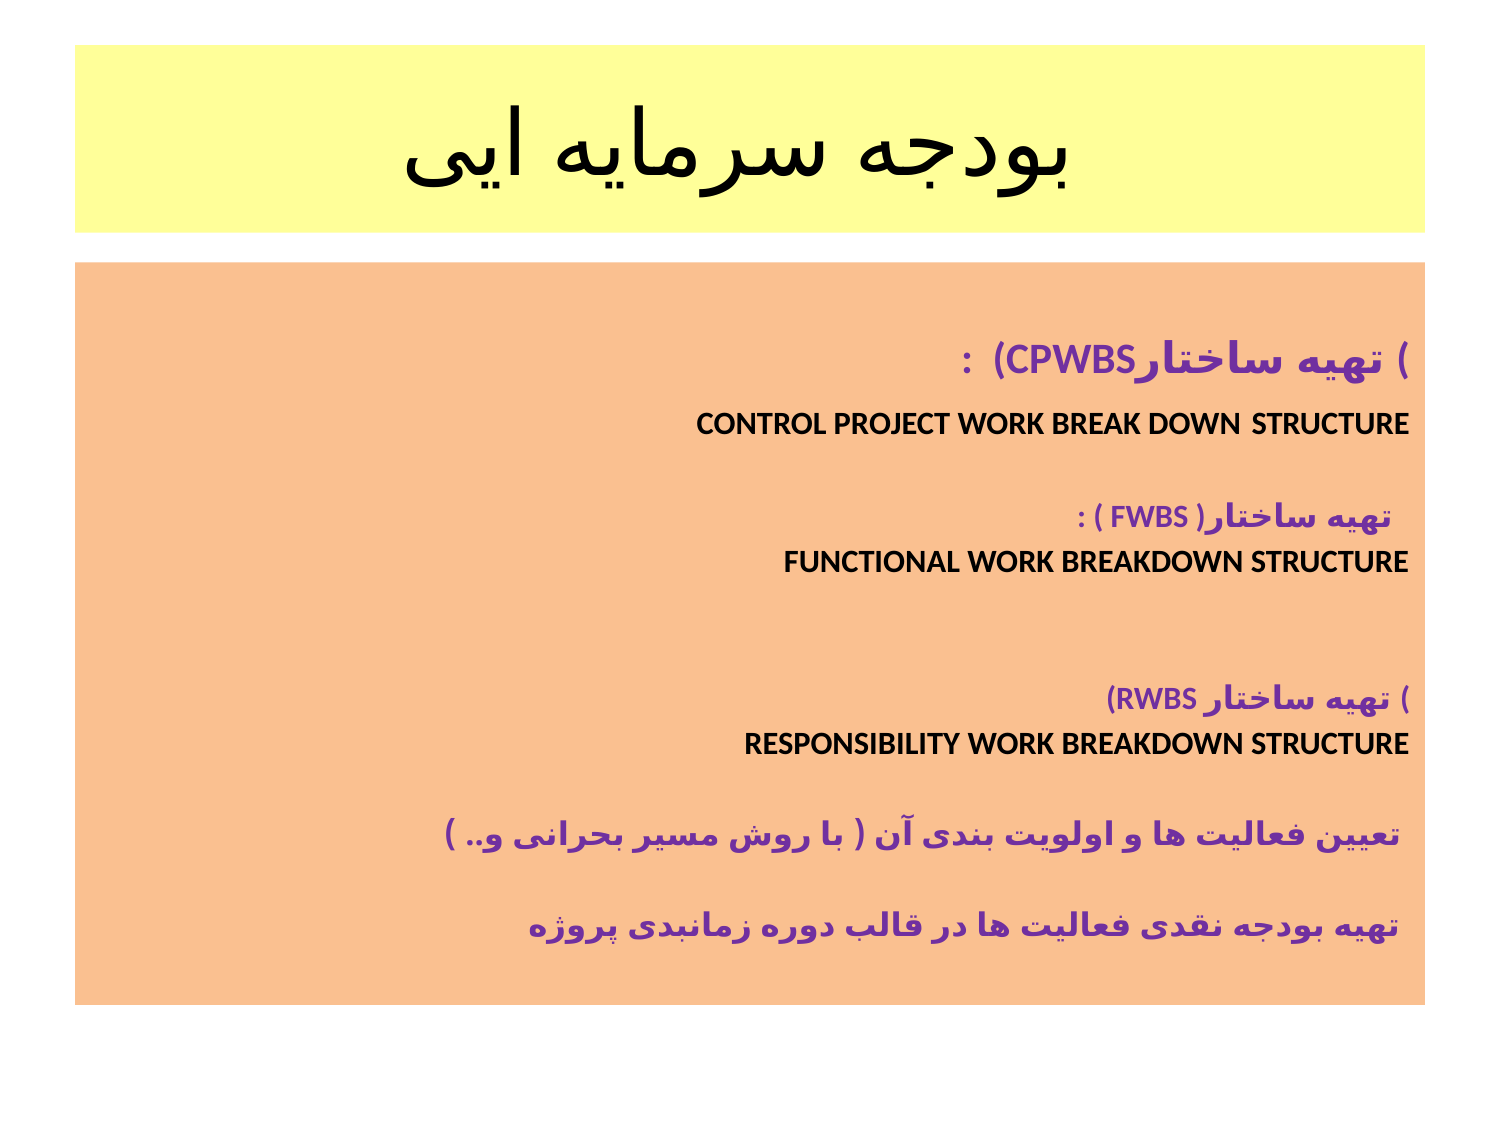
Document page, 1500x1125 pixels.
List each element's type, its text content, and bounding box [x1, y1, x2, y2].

title بودجه سرمایه ایی [75, 45, 1425, 233]
list : (CPWBSتهیه ساختار ( CONTROL PROJECT WORK BREAK DOWN STRUCTURE : ( FWBS )تهیه ساختار FUNCTIONAL WORK BREAKDOWN STRUCTURE (RWBS تهیه ساختار ( RESPONSIBILITY WORK BREAKDOWN STRUCTURE تعیین فعالیت ها و اولویت بندی آن ( با روش مسیر بحرانی و.. ) تهیه بودجه نقدی فعالیت ها در قالب دوره زمانبدی پروژه [75, 262, 1425, 1005]
